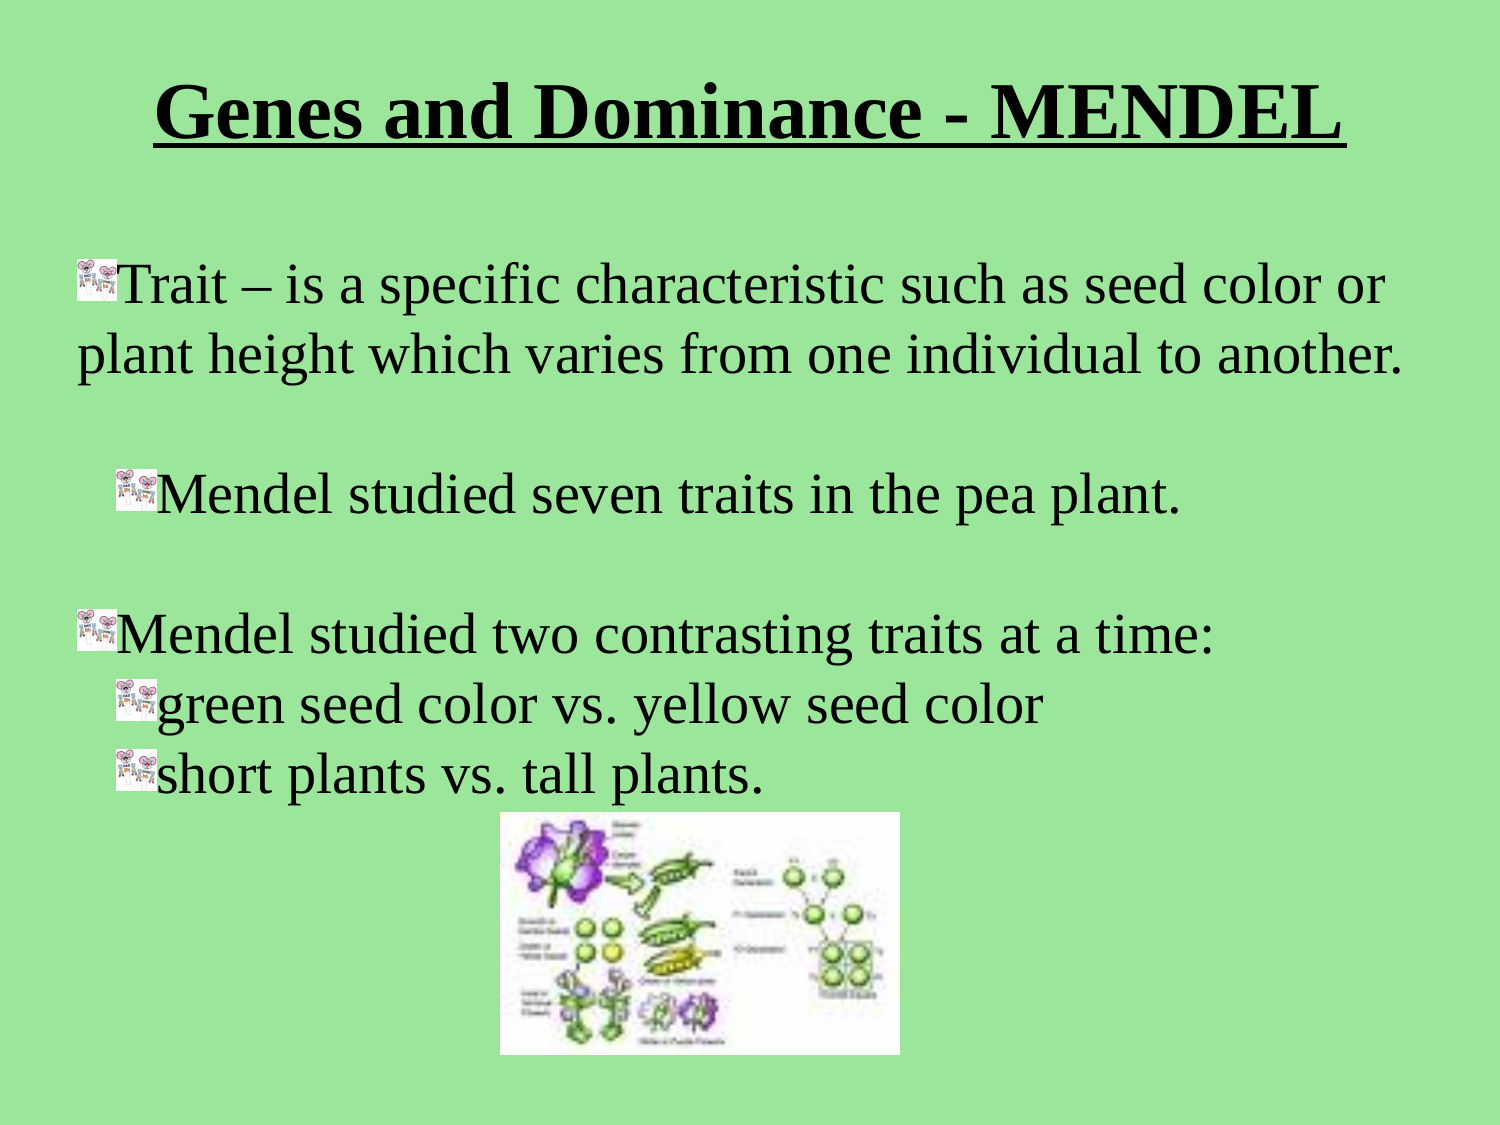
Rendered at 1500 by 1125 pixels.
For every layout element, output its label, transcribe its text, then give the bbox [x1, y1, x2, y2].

picture [116, 469, 157, 511]
picture [77, 609, 117, 651]
title Genes and Dominance - MENDEL [75, 12, 1425, 200]
picture [77, 259, 117, 301]
picture [116, 679, 157, 721]
picture [499, 811, 901, 1055]
picture [116, 749, 157, 791]
text_box Trait – is a specific characteristic such as seed color or plant height which varies from one individual to another. Mendel studied seven traits in the pea plant. Mendel studied two contrasting traits at a time: green seed color vs. yellow seed color short plants vs. tall plants. [62, 237, 1438, 813]
